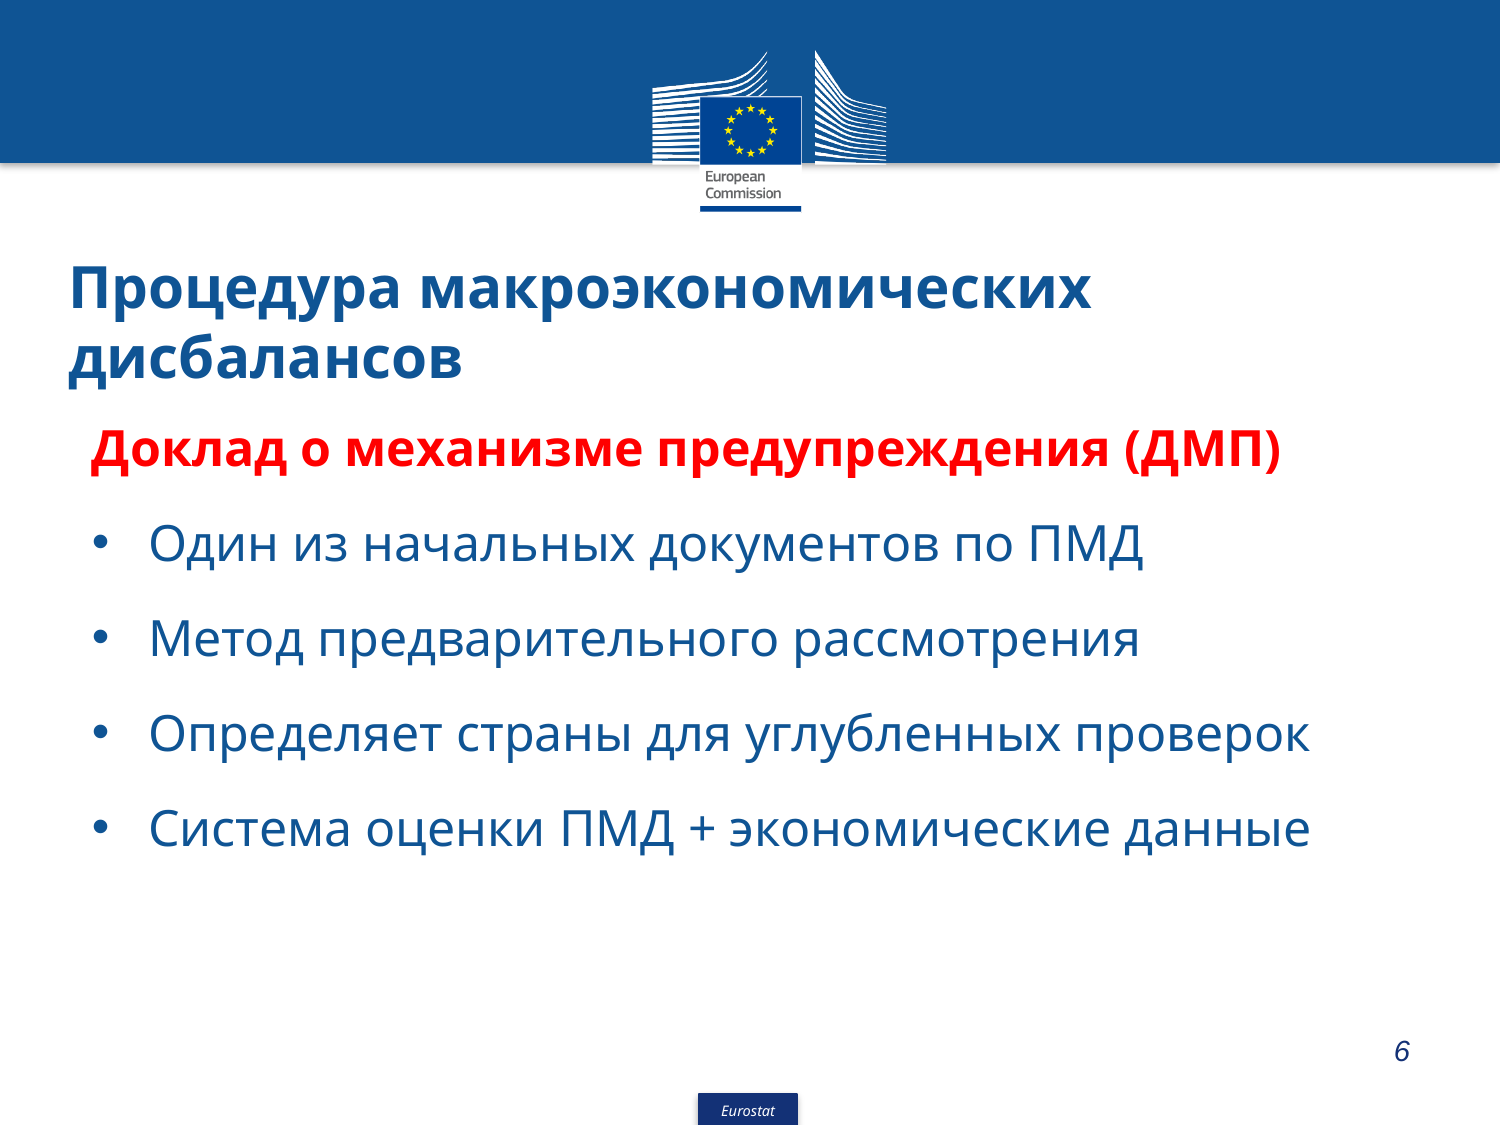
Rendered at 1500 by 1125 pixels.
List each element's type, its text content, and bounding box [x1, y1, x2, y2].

list Доклад о механизме предупреждения (ДМП) Один из начальных документов по ПМД Метод предварительного рассмотрения Определяет страны для углубленных проверок Система оценки ПМД + экономические данные [76, 408, 1427, 1035]
slide_number 6 [1074, 1024, 1426, 1103]
title Процедура макроэкономических дисбалансов [53, 243, 1471, 398]
